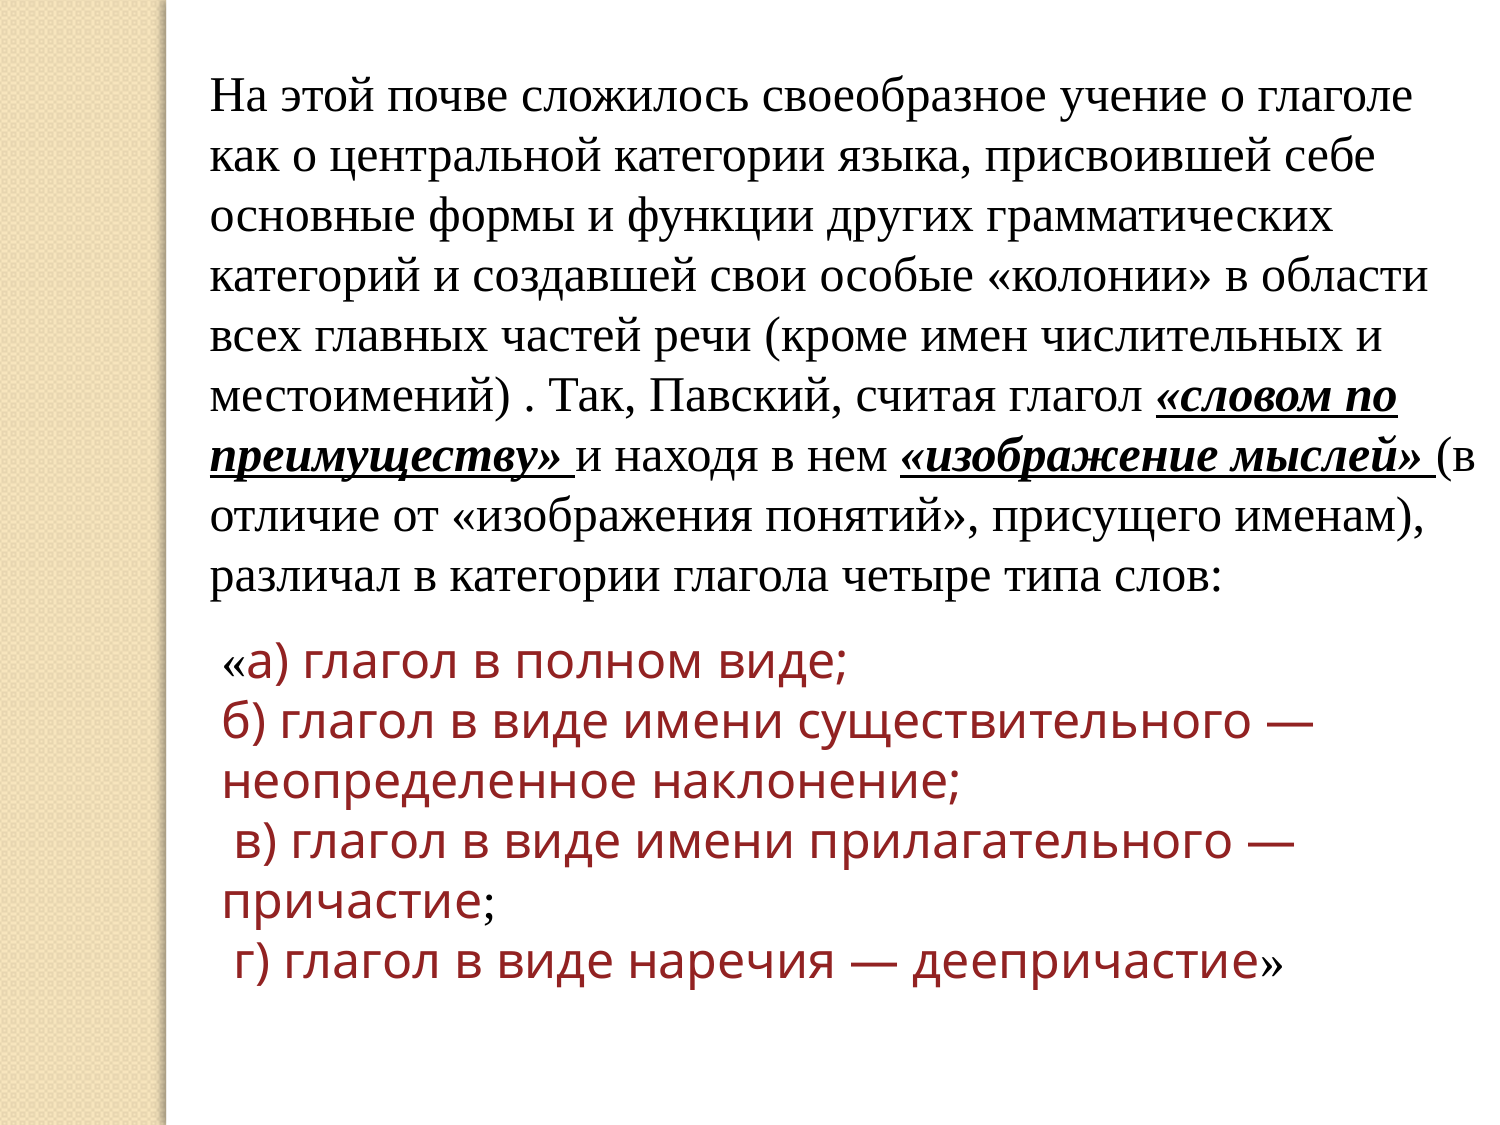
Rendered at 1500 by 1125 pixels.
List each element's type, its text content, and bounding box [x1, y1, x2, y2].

text_box На этой почве сложилось своеобразное учение о глаголе как о центральной категории языка, присвоившей себе основные формы и функции других грамматических категорий и создавшей свои особые «колонии» в области всех главных частей речи (кроме имен числительных и местоимений) . Так, Павский, считая глагол «словом по преимуществу» и находя в нем «изображение мыслей» (в отличие от «изображения понятий», присущего именам), различал в категории глагола четыре типа слов: [194, 54, 1500, 610]
text_box «а) глагол в полном виде; б) глагол в виде имени существительного — неопределенное наклонение; в) глагол в виде имени прилагательного — причастие; г) глагол в виде наречия — деепричастие» [206, 621, 1412, 997]
